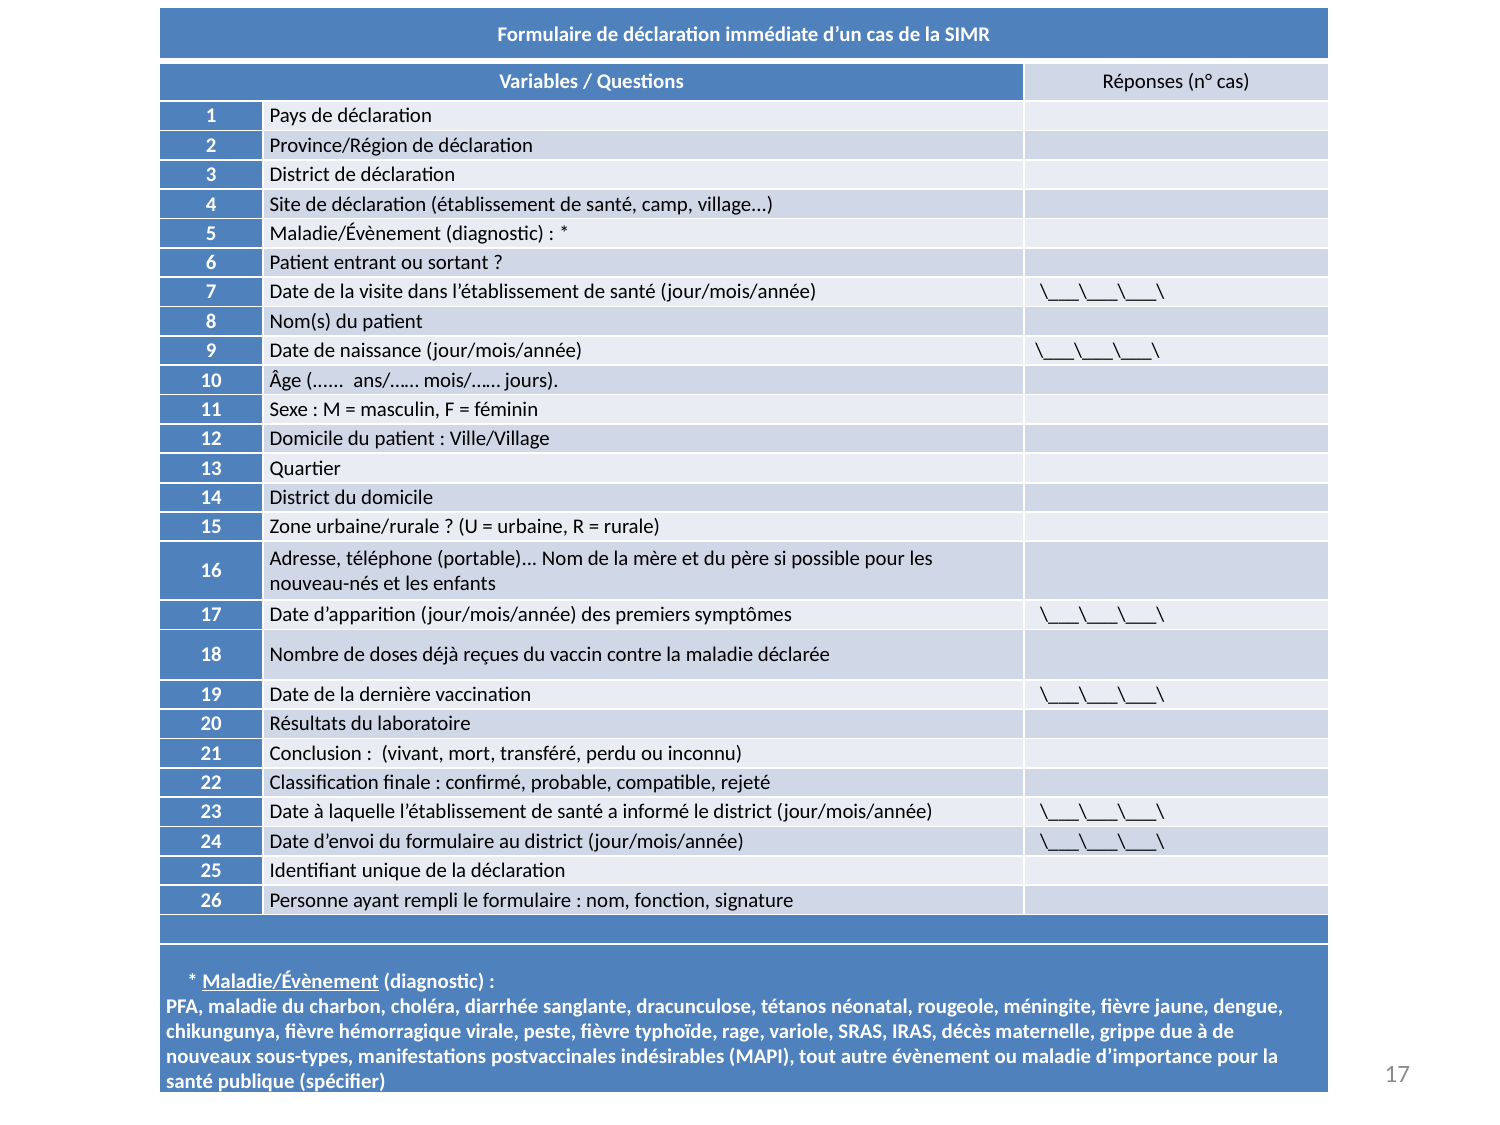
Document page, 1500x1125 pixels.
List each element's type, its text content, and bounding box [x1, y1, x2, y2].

table_cell [1025, 161, 1328, 188]
table_cell 26 [160, 886, 262, 914]
table_cell [1025, 219, 1328, 247]
table_cell [1025, 307, 1328, 335]
table_cell [1025, 425, 1328, 452]
slide_number 17 [1074, 1042, 1425, 1103]
table_cell Pays de déclaration [264, 102, 1023, 130]
table_cell \___\___\___\ [1025, 337, 1328, 364]
table_cell 10 [160, 366, 262, 394]
table_cell \___\___\___\ [1025, 827, 1328, 855]
table_cell [1025, 484, 1328, 511]
table_cell Classification finale : confirmé, probable, compatible, rejeté [264, 769, 1023, 796]
table_cell [1025, 630, 1328, 679]
table_cell [1025, 710, 1328, 738]
table_cell Résultats du laboratoire [264, 710, 1023, 738]
table_cell Quartier [264, 454, 1023, 482]
table_cell Patient entrant ou sortant ? [264, 249, 1023, 276]
table_cell [1025, 513, 1328, 540]
table_cell \___\___\___\ [1025, 798, 1328, 826]
table_cell 23 [160, 798, 262, 826]
table_cell [1025, 395, 1328, 423]
table_cell Date de la visite dans l’établissement de santé (jour/mois/année) [264, 278, 1023, 306]
table_cell Variables / Questions [160, 64, 1023, 100]
table_cell District de déclaration [264, 161, 1023, 188]
table_cell 15 [160, 513, 262, 540]
table_cell Province/Région de déclaration [264, 131, 1023, 159]
table_cell 1 [160, 102, 262, 130]
table_cell 18 [160, 630, 262, 679]
table_cell 22 [160, 769, 262, 796]
table_cell [1025, 857, 1328, 884]
table_cell Personne ayant rempli le formulaire : nom, fonction, signature [264, 886, 1023, 914]
table_cell Nombre de doses déjà reçues du vaccin contre la maladie déclarée [264, 630, 1023, 679]
table_cell 16 [160, 542, 262, 599]
table_cell 3 [160, 161, 262, 188]
table_cell * Maladie/Évènement (diagnostic) : PFA, maladie du charbon, choléra, diarrhée sanglante, dracunculose, tétanos néonatal, rougeole, méningite, fièvre jaune, dengue, chikungunya, fièvre hémorragique virale, peste, fièvre typhoïde, rage, variole, SRAS, IRAS, décès maternelle, grippe due à de nouveaux sous-types, manifestations postvaccinales indésirables (MAPI), tout autre évènement ou maladie d’importance pour la santé publique (spécifier) [160, 945, 1328, 1092]
table_cell Conclusion : (vivant, mort, transféré, perdu ou inconnu) [264, 739, 1023, 767]
table_cell Zone urbaine/rurale ? (U = urbaine, R = rurale) [264, 513, 1023, 540]
table_cell Date de naissance (jour/mois/année) [264, 337, 1023, 364]
table_cell 4 [160, 190, 262, 218]
table_cell Site de déclaration (établissement de santé, camp, village...) [264, 190, 1023, 218]
table_cell 20 [160, 710, 262, 738]
table_cell 17 [160, 601, 262, 629]
table_cell 24 [160, 827, 262, 855]
table_cell 25 [160, 857, 262, 884]
table_cell [1025, 454, 1328, 482]
table_cell [1025, 102, 1328, 130]
table_cell 13 [160, 454, 262, 482]
table_cell Adresse, téléphone (portable)... Nom de la mère et du père si possible pour les nouveau-nés et les enfants [264, 542, 1023, 599]
table_cell 19 [160, 681, 262, 708]
table_header Formulaire de déclaration immédiate d’un cas de la SIMR [160, 8, 1328, 58]
table_cell [1025, 542, 1328, 599]
table_cell [1025, 131, 1328, 159]
table_cell Âge (...... ans/…… mois/…… jours). [264, 366, 1023, 394]
table_cell Date de la dernière vaccination [264, 681, 1023, 708]
table_cell [1025, 739, 1328, 767]
table_cell Date à laquelle l’établissement de santé a informé le district (jour/mois/année) [264, 798, 1023, 826]
table_cell Identifiant unique de la déclaration [264, 857, 1023, 884]
table_cell [160, 915, 1328, 943]
table_cell 21 [160, 739, 262, 767]
table_cell 11 [160, 395, 262, 423]
table_cell \___\___\___\ [1025, 681, 1328, 708]
table_cell 6 [160, 249, 262, 276]
table_cell 2 [160, 131, 262, 159]
table_cell 7 [160, 278, 262, 306]
table_cell [1025, 886, 1328, 914]
table_cell 8 [160, 307, 262, 335]
table_cell [1025, 366, 1328, 394]
table_cell 9 [160, 337, 262, 364]
table_cell Domicile du patient : Ville/Village [264, 425, 1023, 452]
table_cell [1025, 769, 1328, 796]
table_cell 12 [160, 425, 262, 452]
table_cell Réponses (n° cas) [1025, 64, 1328, 100]
table_cell 14 [160, 484, 262, 511]
table_cell 5 [160, 219, 262, 247]
table_cell Date d’apparition (jour/mois/année) des premiers symptômes [264, 601, 1023, 629]
table_cell District du domicile [264, 484, 1023, 511]
table_cell [1025, 190, 1328, 218]
table_cell [1025, 249, 1328, 276]
table_cell Sexe : M = masculin, F = féminin [264, 395, 1023, 423]
table_cell Maladie/Évènement (diagnostic) : * [264, 219, 1023, 247]
table_cell Date d’envoi du formulaire au district (jour/mois/année) [264, 827, 1023, 855]
table_cell \___\___\___\ [1025, 601, 1328, 629]
table_cell Nom(s) du patient [264, 307, 1023, 335]
table_cell \___\___\___\ [1025, 278, 1328, 306]
